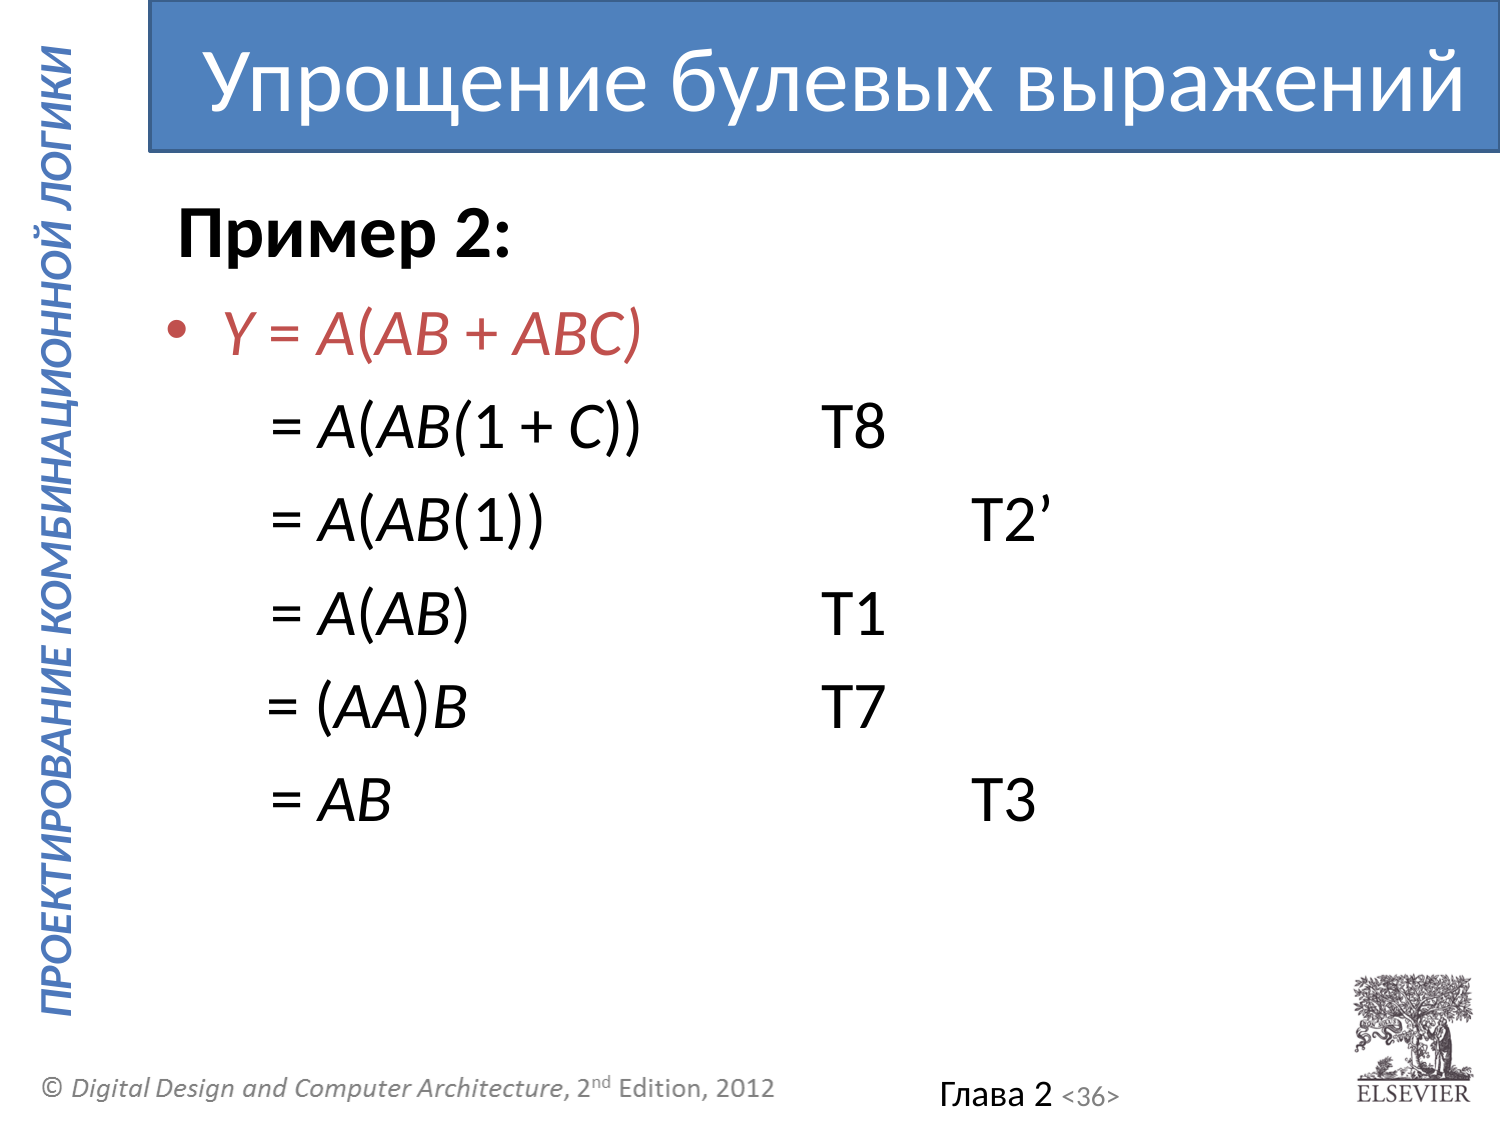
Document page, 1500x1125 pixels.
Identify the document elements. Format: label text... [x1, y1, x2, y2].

text_box Упрощение булевых выражений [187, 12, 1488, 138]
picture [0, 0, 1500, 1125]
list Y = A(AB + ABC) = A(AB(1 + C)) T8 = A(AB(1)) T2’ = A(AB) T1 = (AA)B T7 = AB T3 [150, 281, 1500, 1024]
text_box Пример 2: [162, 174, 738, 280]
